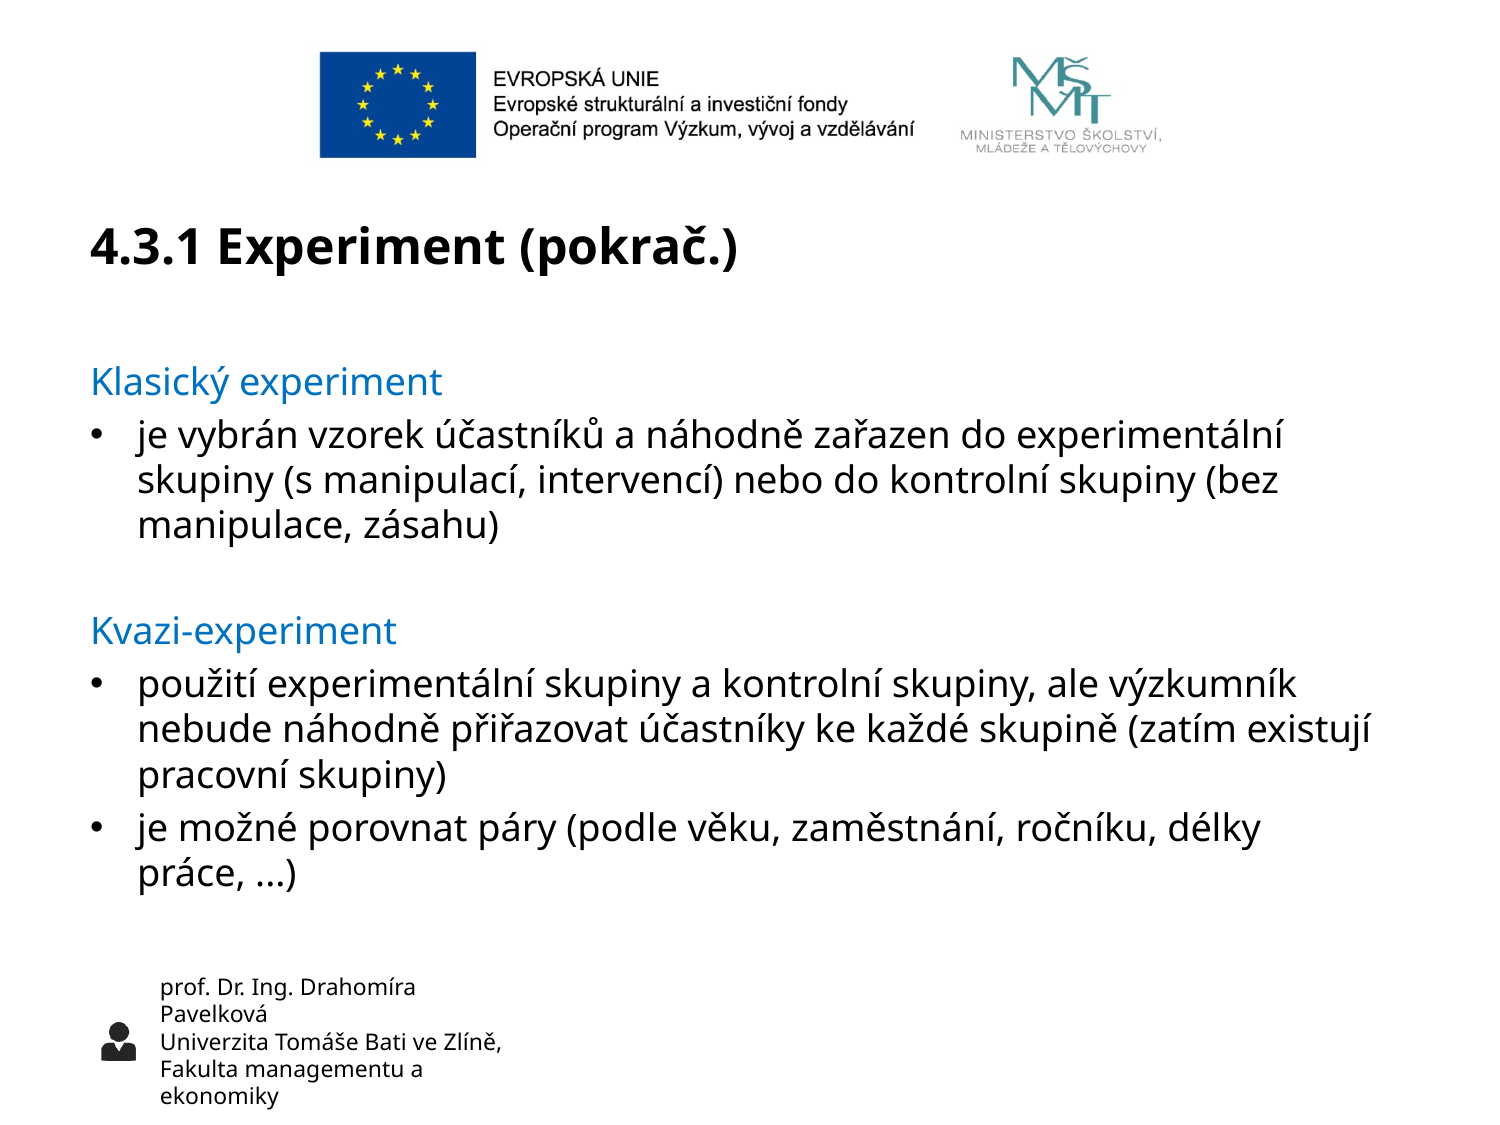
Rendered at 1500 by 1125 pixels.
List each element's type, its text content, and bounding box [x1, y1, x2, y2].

footer prof. Dr. Ing. Drahomíra Pavelková Univerzita Tomáše Bati ve Zlíně, Fakulta managementu a ekonomiky [145, 999, 526, 1083]
list Klasický experiment je vybrán vzorek účastníků a náhodně zařazen do experimentální skupiny (s manipulací, intervencí) nebo do kontrolní skupiny (bez manipulace, zásahu) Kvazi-experiment použití experimentální skupiny a kontrolní skupiny, ale výzkumník nebude náhodně přiřazovat účastníky ke každé skupině (zatím existují pracovní skupiny) je možné porovnat páry (podle věku, zaměstnání, ročníku, délky práce, ...) [75, 349, 1425, 906]
title 4.3.1 Experiment (pokrač.) [75, 185, 1425, 305]
picture [101, 1021, 136, 1062]
picture [267, 0, 1213, 210]
